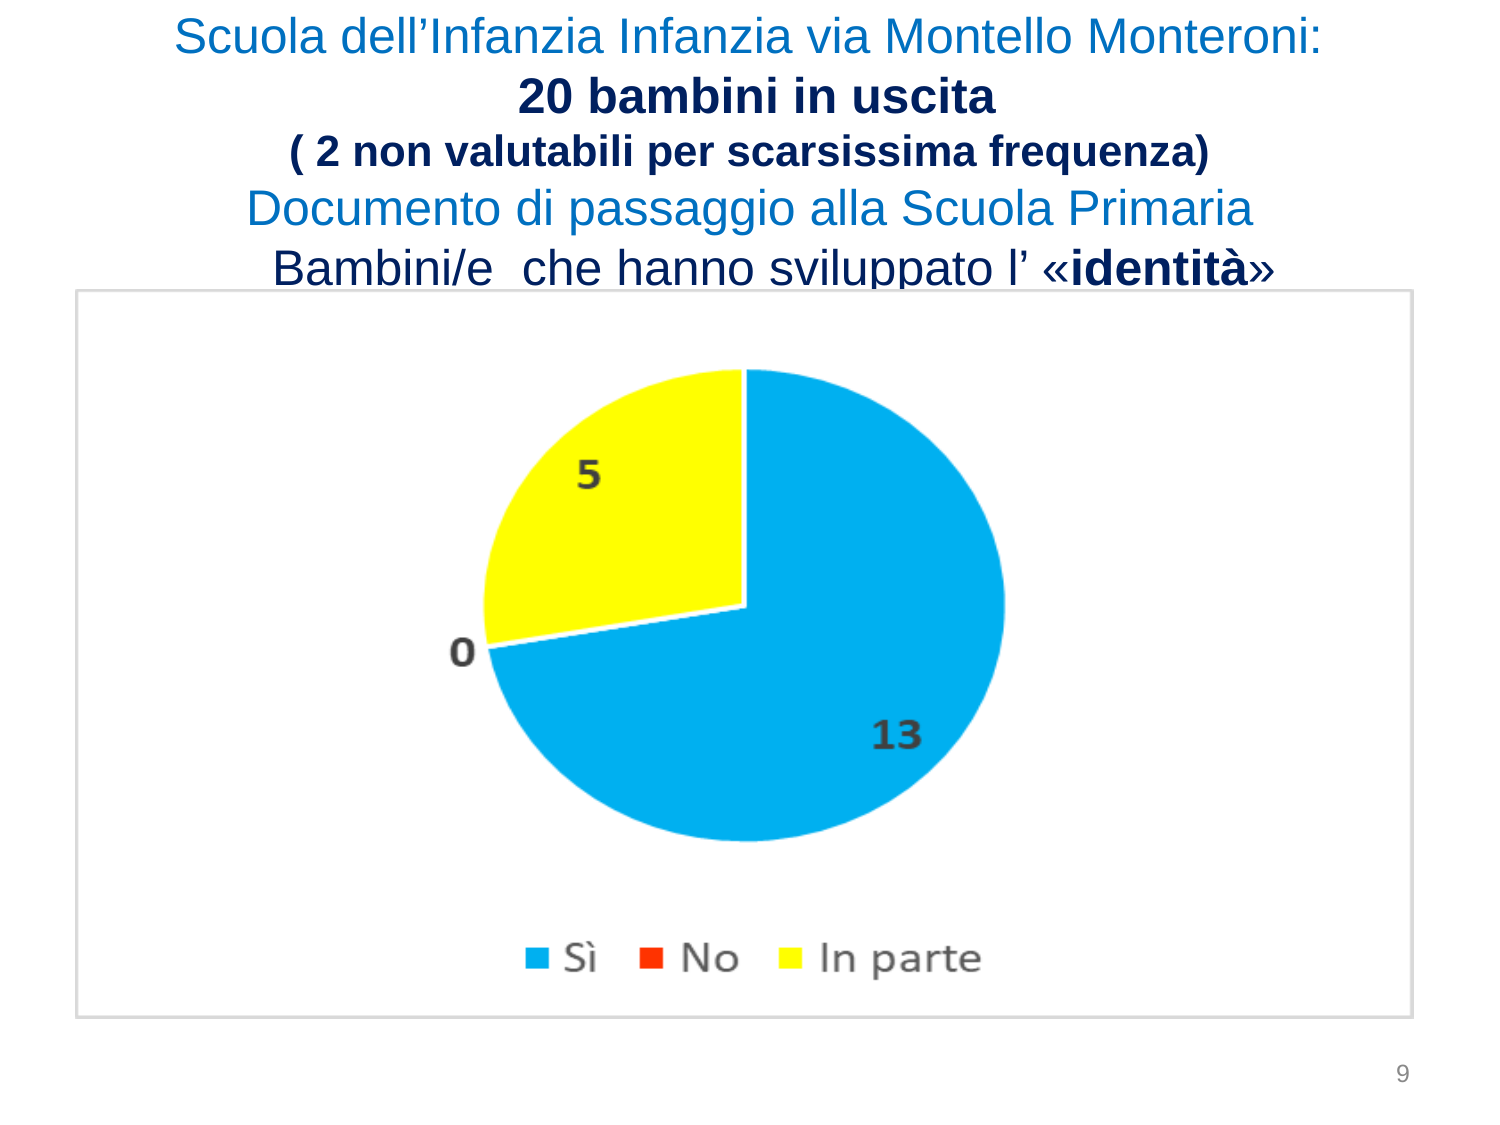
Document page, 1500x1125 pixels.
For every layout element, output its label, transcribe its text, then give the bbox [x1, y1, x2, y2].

title Scuola dell’Infanzia Infanzia via Montello Monteroni: 20 bambini in uscita ( 2 non valutabili per scarsissima frequenza) Documento di passaggio alla Scuola Primaria Bambini/e che hanno sviluppato l’ «identità» [75, 13, 1425, 396]
text_box 9 [1074, 1042, 1425, 1103]
picture [74, 289, 1414, 1019]
